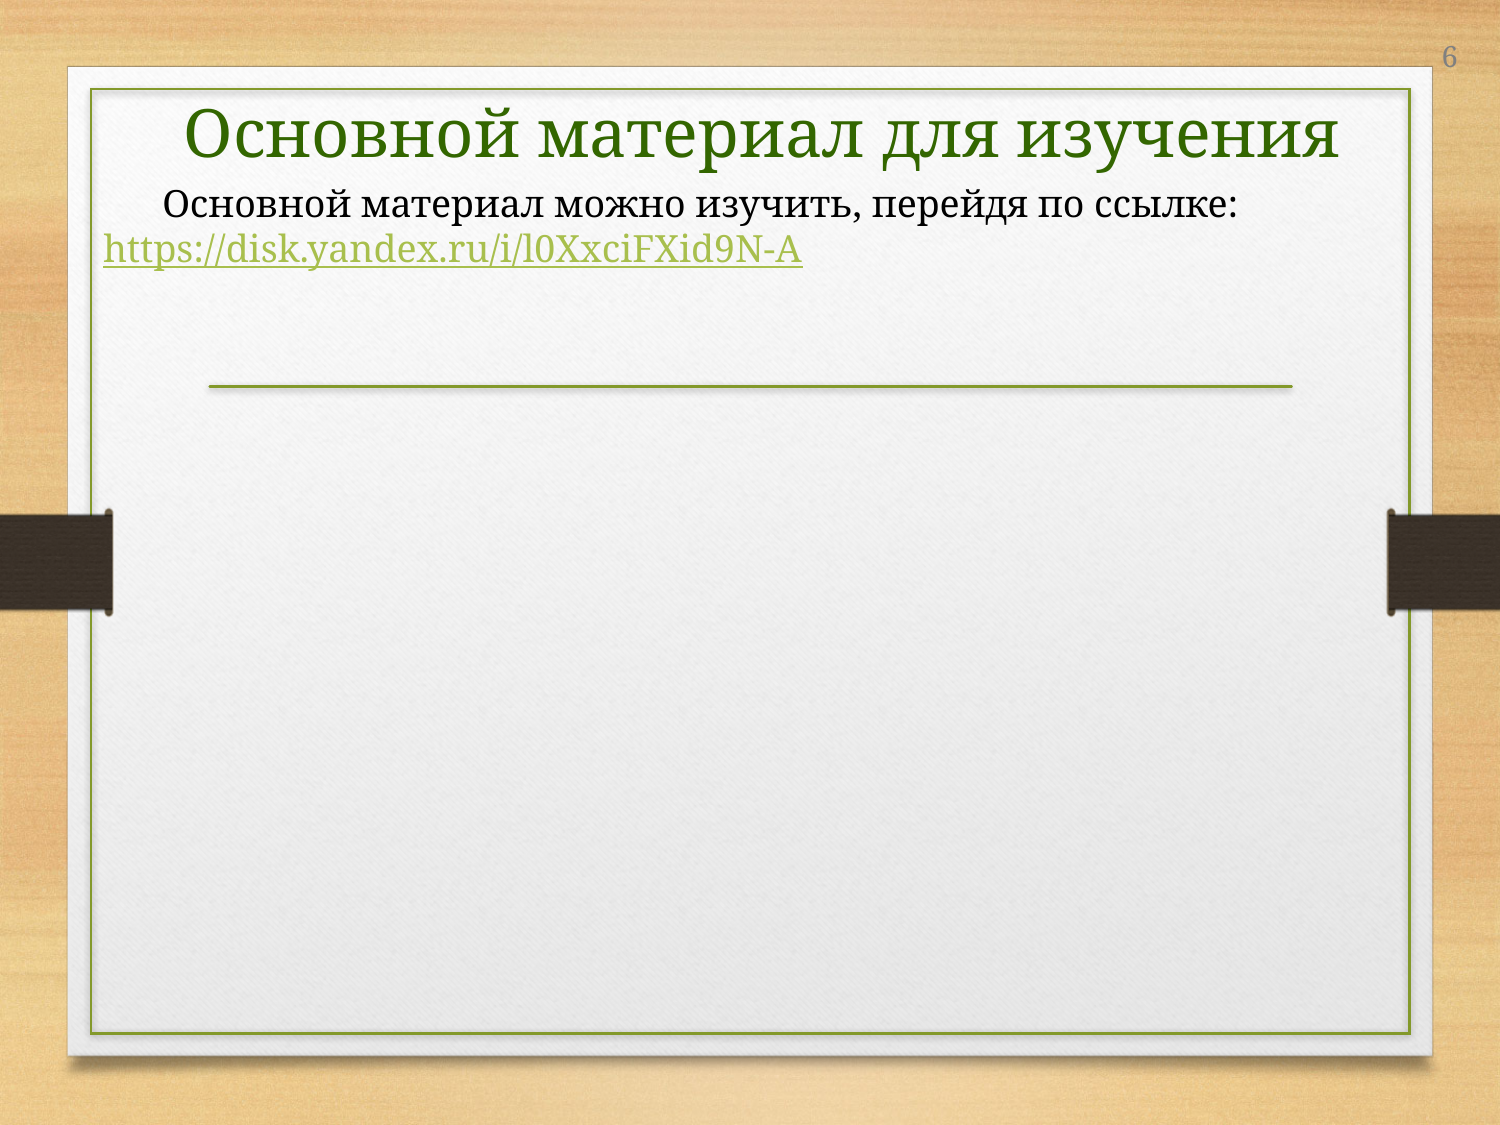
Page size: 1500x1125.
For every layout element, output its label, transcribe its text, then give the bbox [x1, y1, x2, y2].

title Основной материал для изучения [105, 71, 1419, 172]
text_box [1364, 30, 1473, 91]
text_box Основной материал можно изучить, перейдя по ссылке: https://disk.yandex.ru/i/l0XxciFXid9N-A [88, 172, 1447, 374]
picture [0, 0, 1500, 1125]
